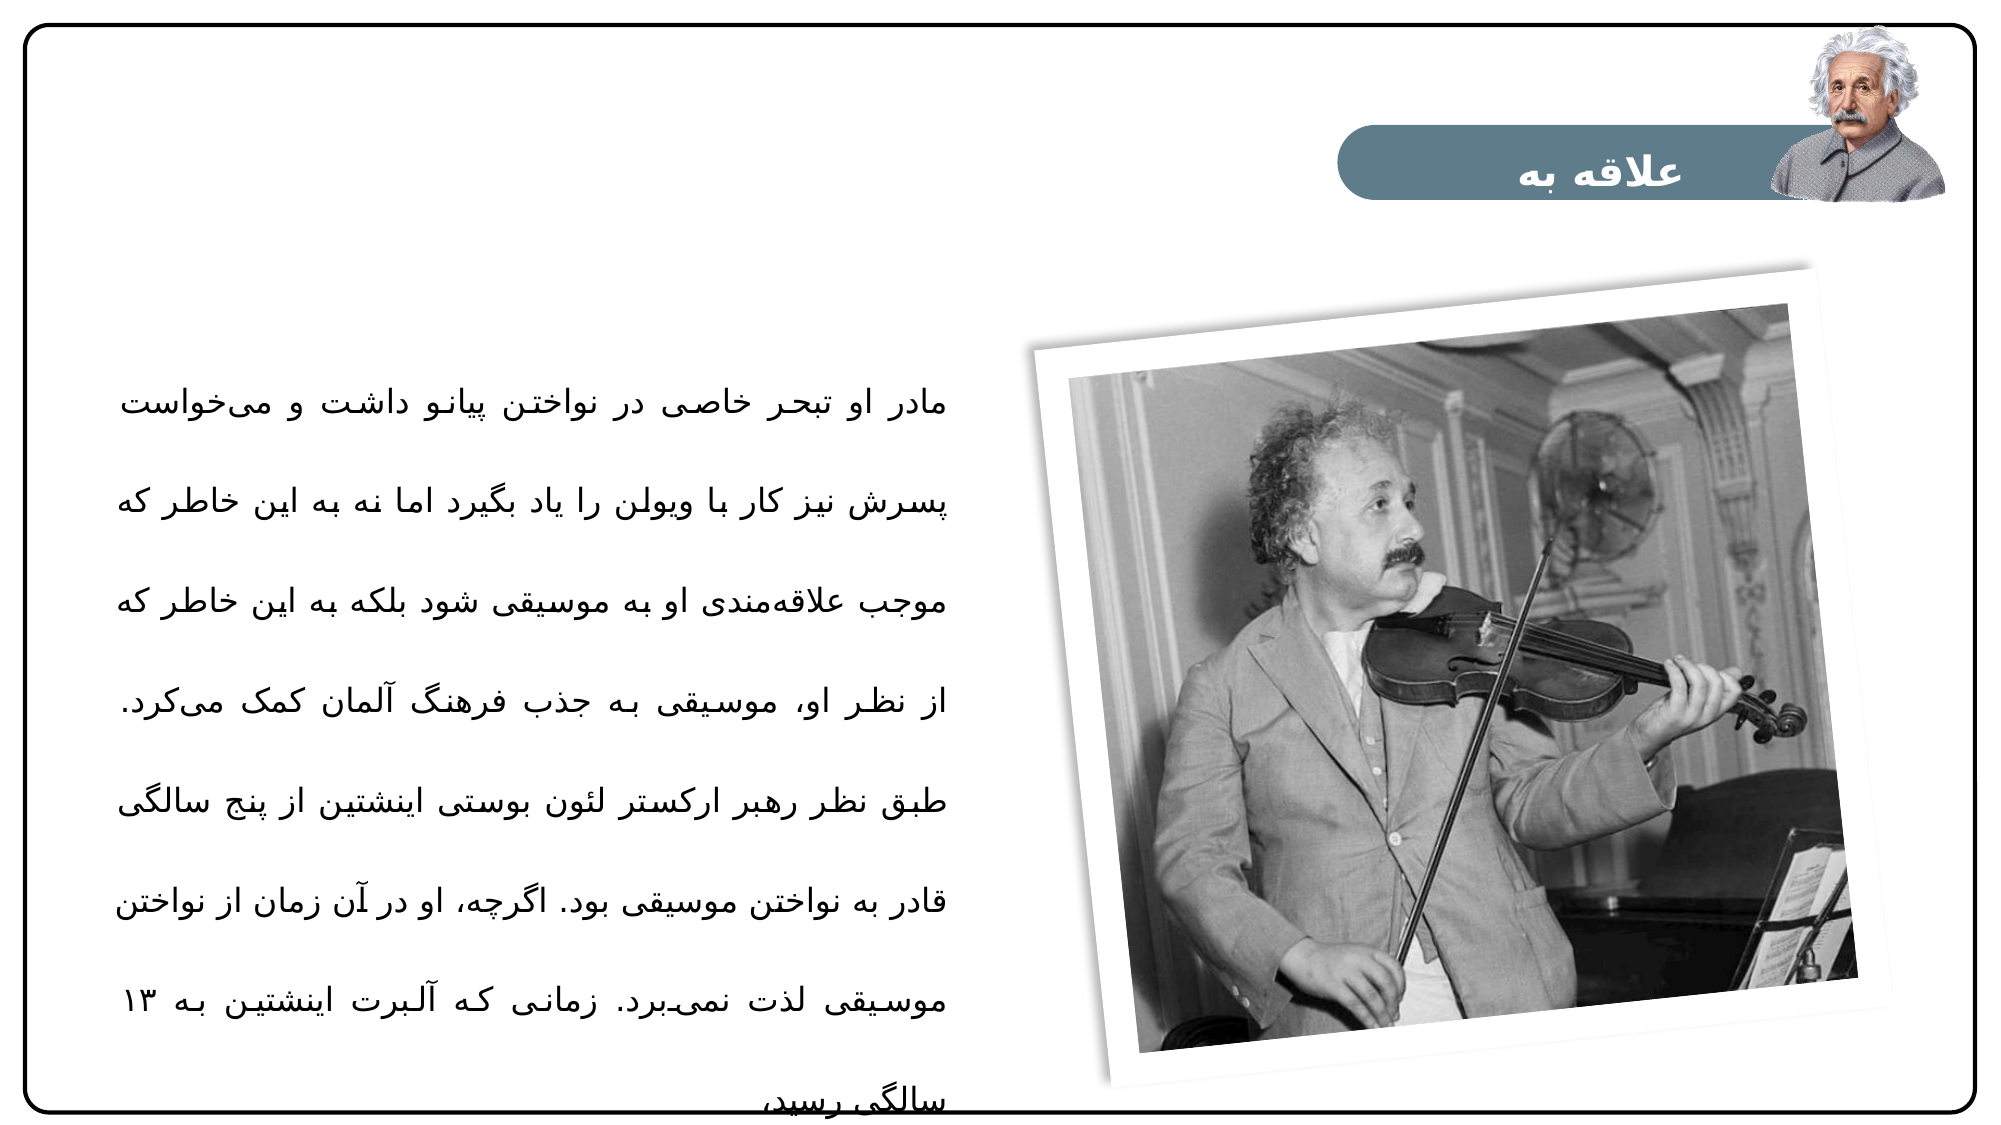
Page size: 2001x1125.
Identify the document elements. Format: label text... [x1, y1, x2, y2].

picture [1761, 14, 1954, 213]
picture [1069, 304, 1858, 1053]
list مادر او تبحر خاصی در نواختن پیانو داشت و می‌خواست پسرش نیز کار با ویولن را یاد بگیرد اما نه به این خاطر که موجب علاقه‌مندی او به موسیقی شود بلکه به این خاطر که از نظر او، موسیقی به جذب فرهنگ آلمان کمک می‌کرد. طبق نظر رهبر ارکستر لئون بوستی اینشتین از پنج سالگی قادر به نواختن موسیقی بود. اگرچه، او در آن زمان از نواختن موسیقی لذت نمی‌برد. زمانی که آلبرت اینشتین به ۱۳ سالگی رسید، [99, 312, 963, 938]
text_box علاقه به موسیقی [1324, 112, 1700, 278]
